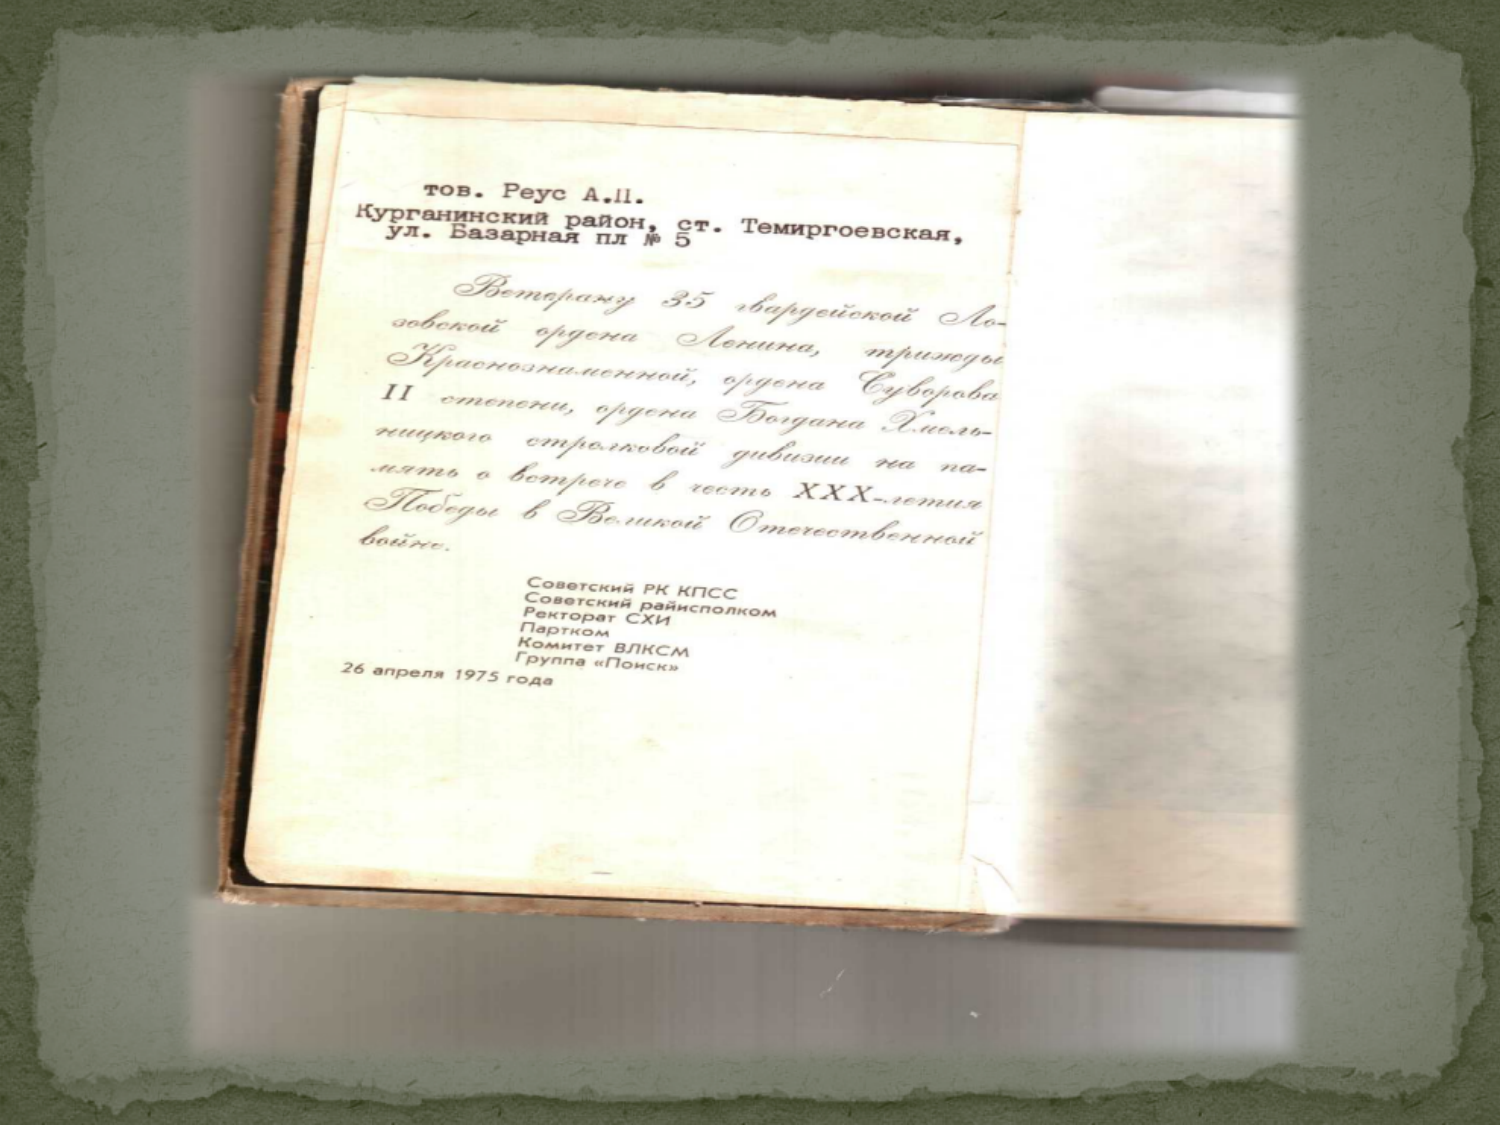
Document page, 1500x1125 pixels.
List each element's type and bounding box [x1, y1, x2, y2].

picture [177, 60, 1310, 1069]
